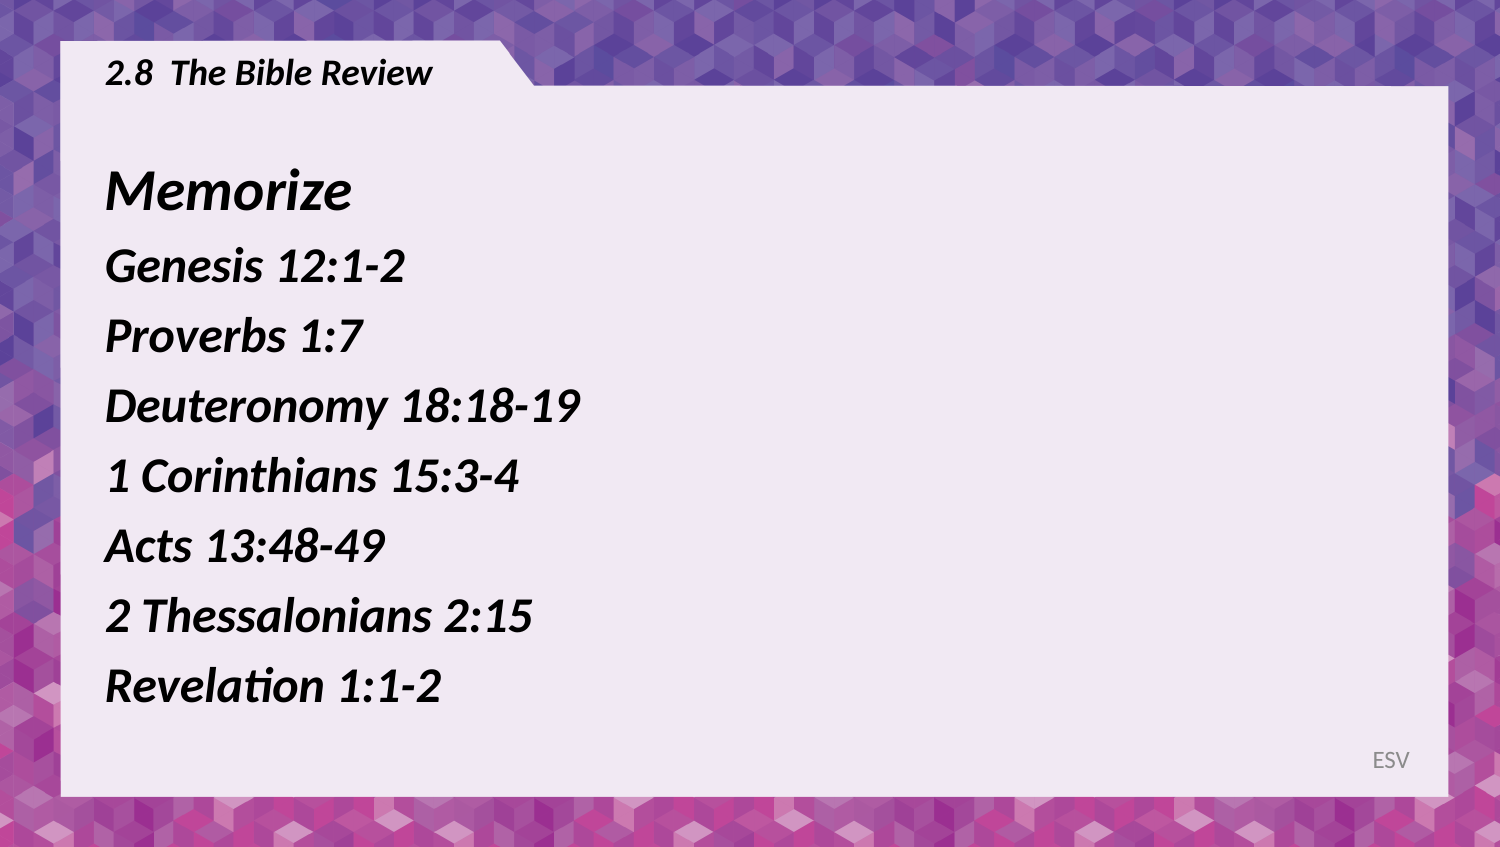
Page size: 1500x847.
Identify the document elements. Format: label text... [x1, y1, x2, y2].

footer ESV [950, 736, 1425, 782]
picture [0, 0, 1500, 847]
title 2.8 The Bible Review [89, 33, 1420, 108]
list Memorize Genesis 12:1-2 Proverbs 1:7 Deuteronomy 18:18-19 1 Corinthians 15:3-4 Acts 13:48-49 2 Thessalonians 2:15 Revelation 1:1-2 [89, 141, 1403, 722]
